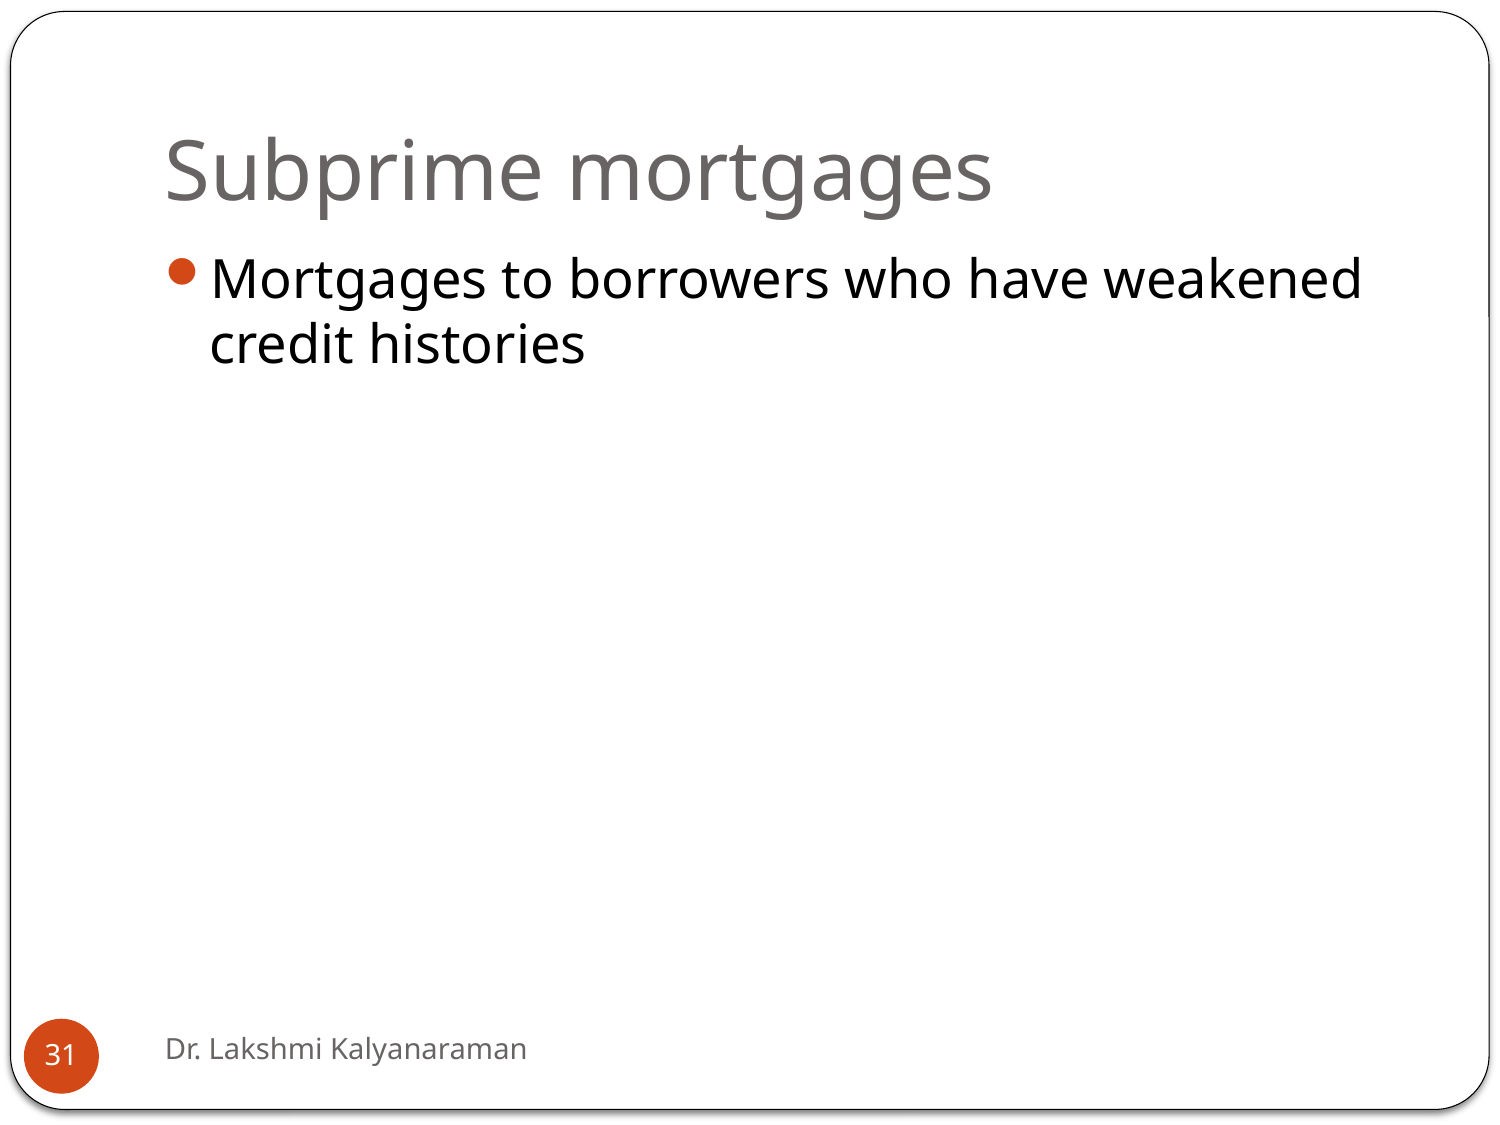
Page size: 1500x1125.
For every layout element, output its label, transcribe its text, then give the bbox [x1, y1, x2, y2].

title Subprime mortgages [150, 45, 1425, 233]
footer Dr. Lakshmi Kalyanaraman [150, 1012, 800, 1088]
slide_number 31 [23, 1018, 99, 1094]
list Mortgages to borrowers who have weakened credit histories [150, 237, 1425, 988]
